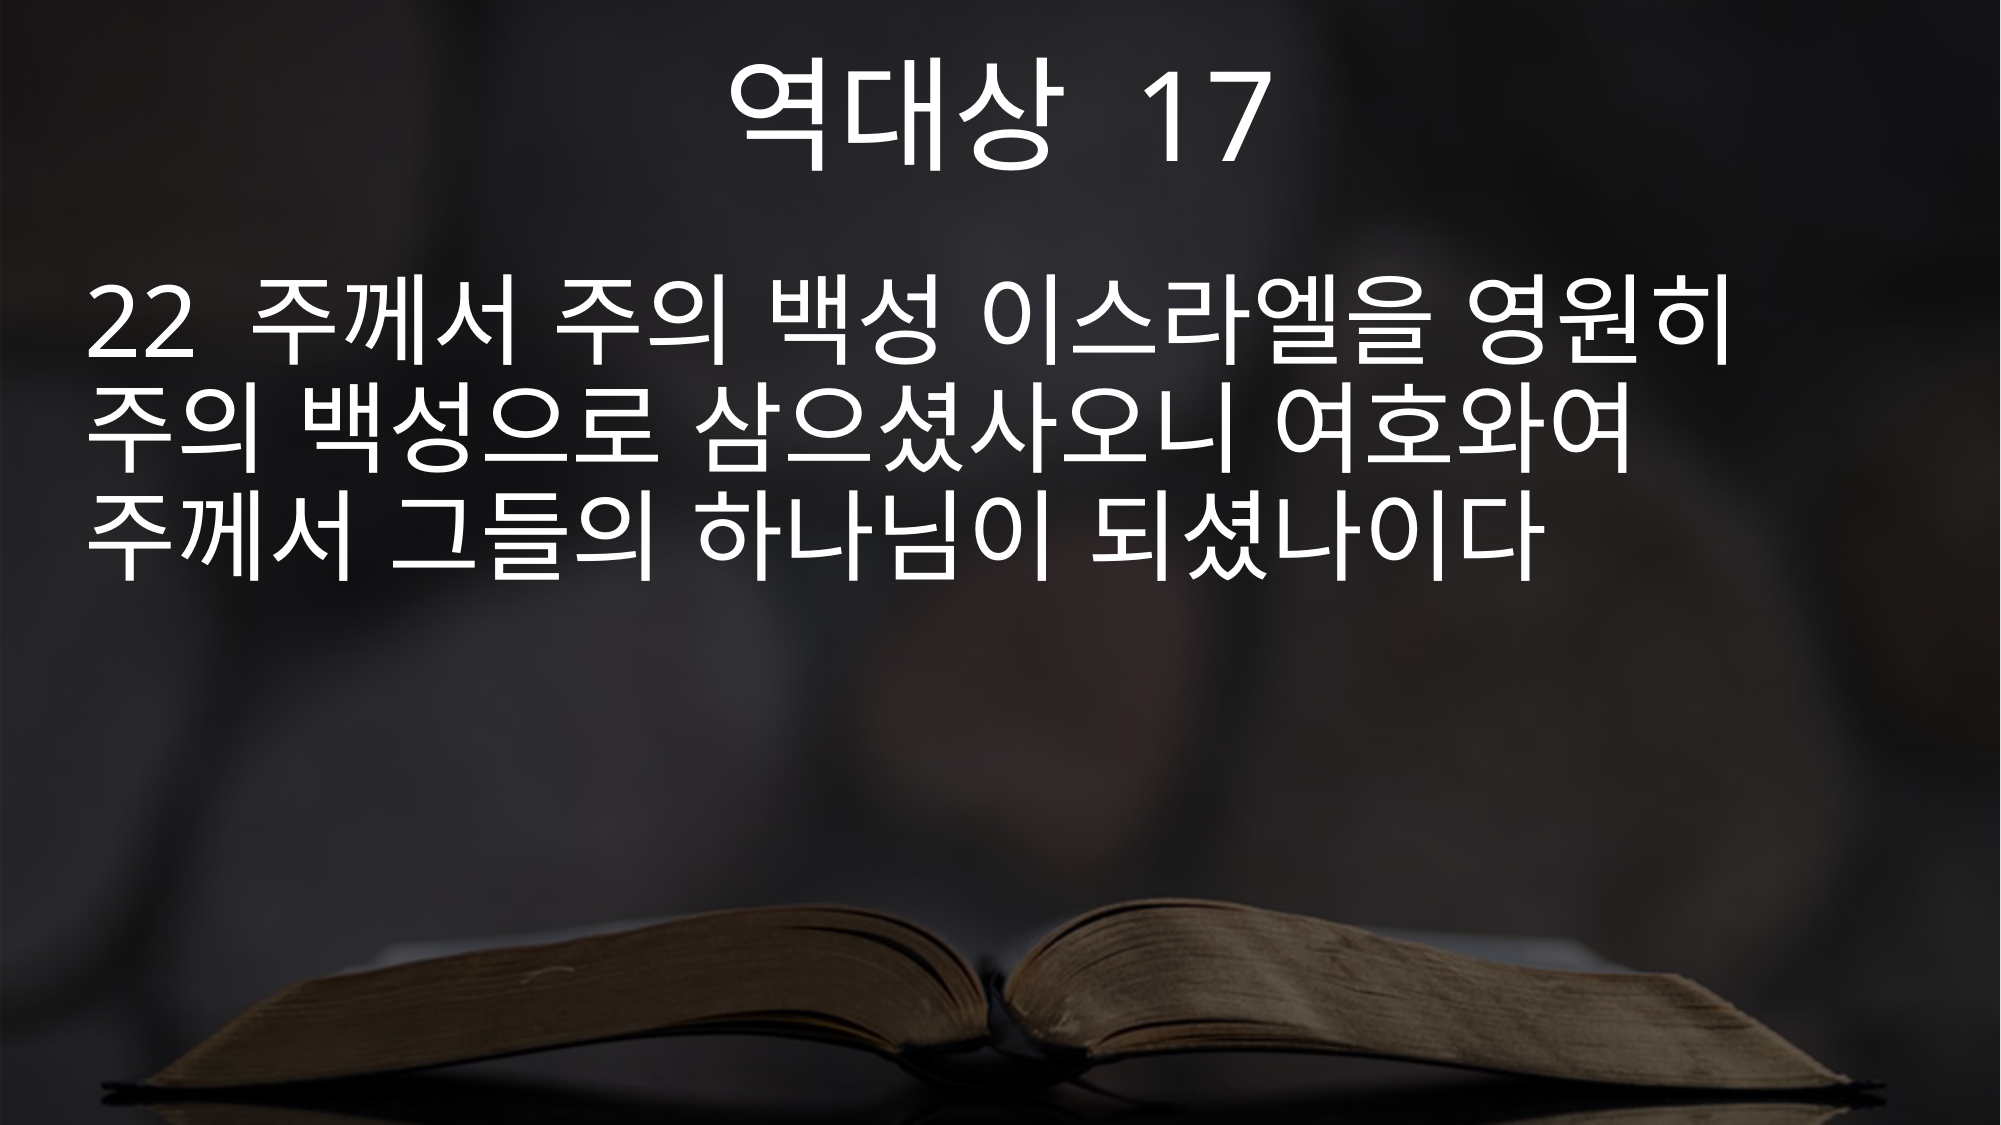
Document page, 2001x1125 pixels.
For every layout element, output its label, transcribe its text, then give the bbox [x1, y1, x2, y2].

footer 역대상 17 [0, 32, 2000, 192]
list 22 주께서 주의 백성 이스라엘을 영원히 주의 백성으로 삼으셨사오니 여호와여 주께서 그들의 하나님이 되셨나이다 [69, 263, 1953, 423]
picture [0, 0, 2001, 1125]
